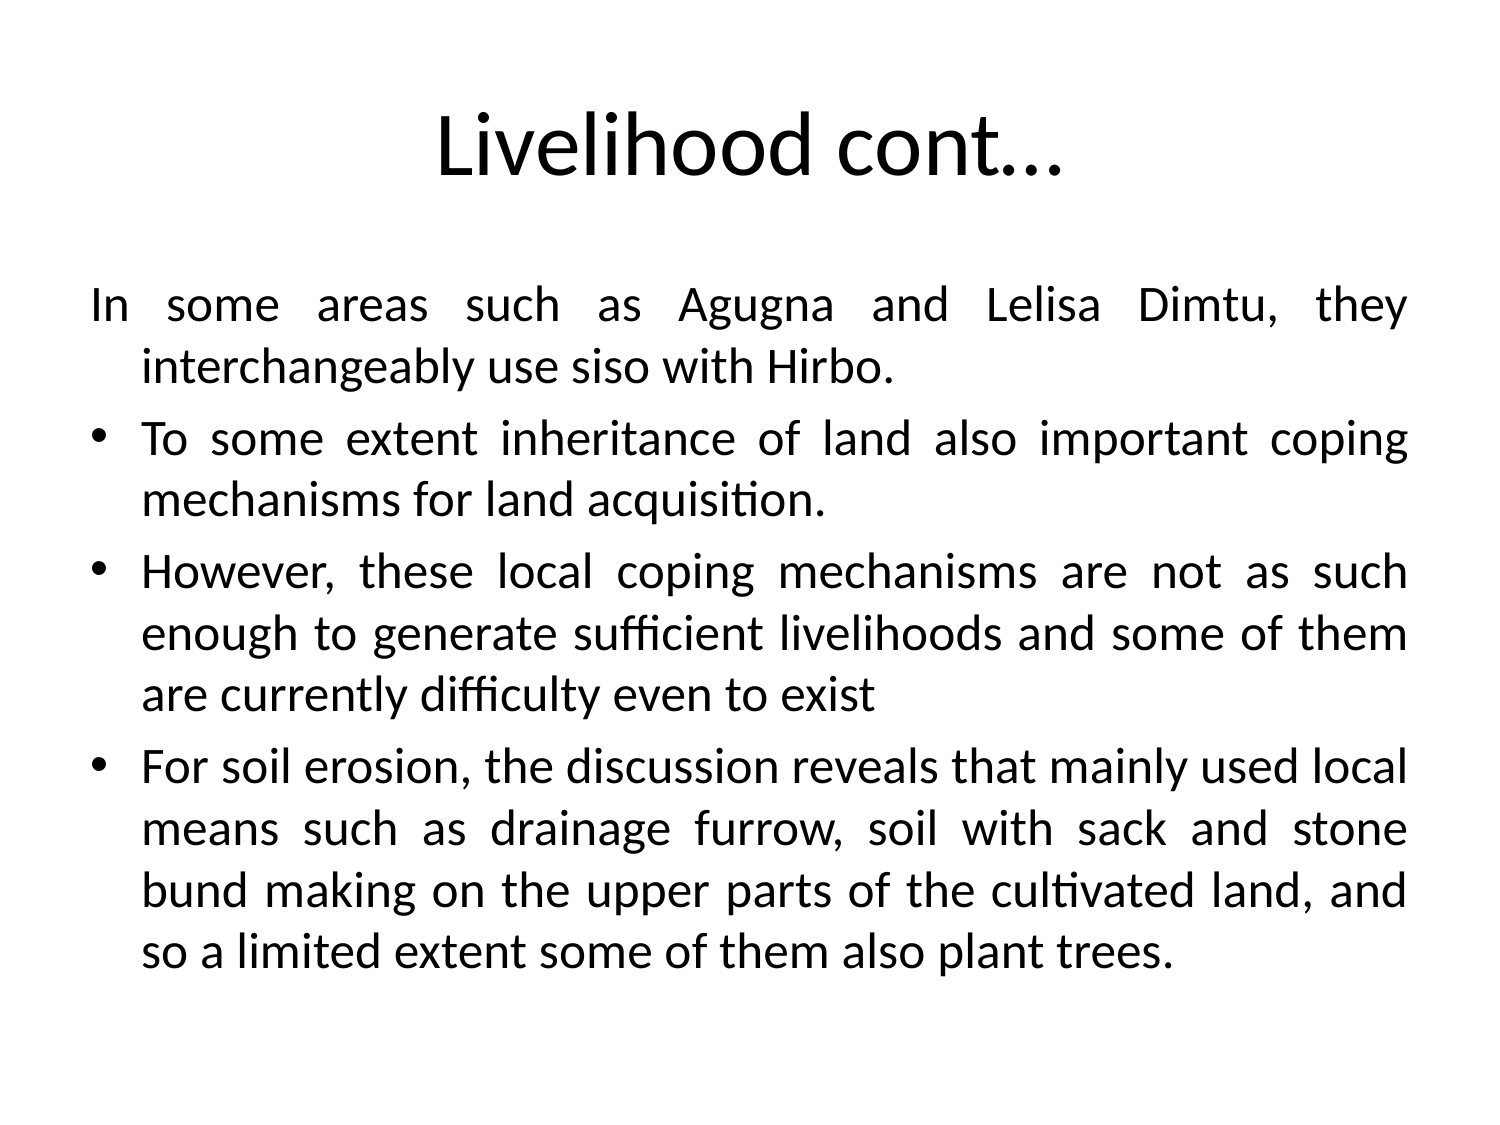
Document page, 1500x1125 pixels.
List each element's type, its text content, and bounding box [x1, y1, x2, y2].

title Livelihood cont… [75, 45, 1425, 233]
list In some areas such as Agugna and Lelisa Dimtu, they interchangeably use siso with Hirbo. To some extent inheritance of land also important coping mechanisms for land acquisition. However, these local coping mechanisms are not as such enough to generate sufficient livelihoods and some of them are currently difficulty even to exist For soil erosion, the discussion reveals that mainly used local means such as drainage furrow, soil with sack and stone bund making on the upper parts of the cultivated land, and so a limited extent some of them also plant trees. [75, 262, 1425, 1005]
